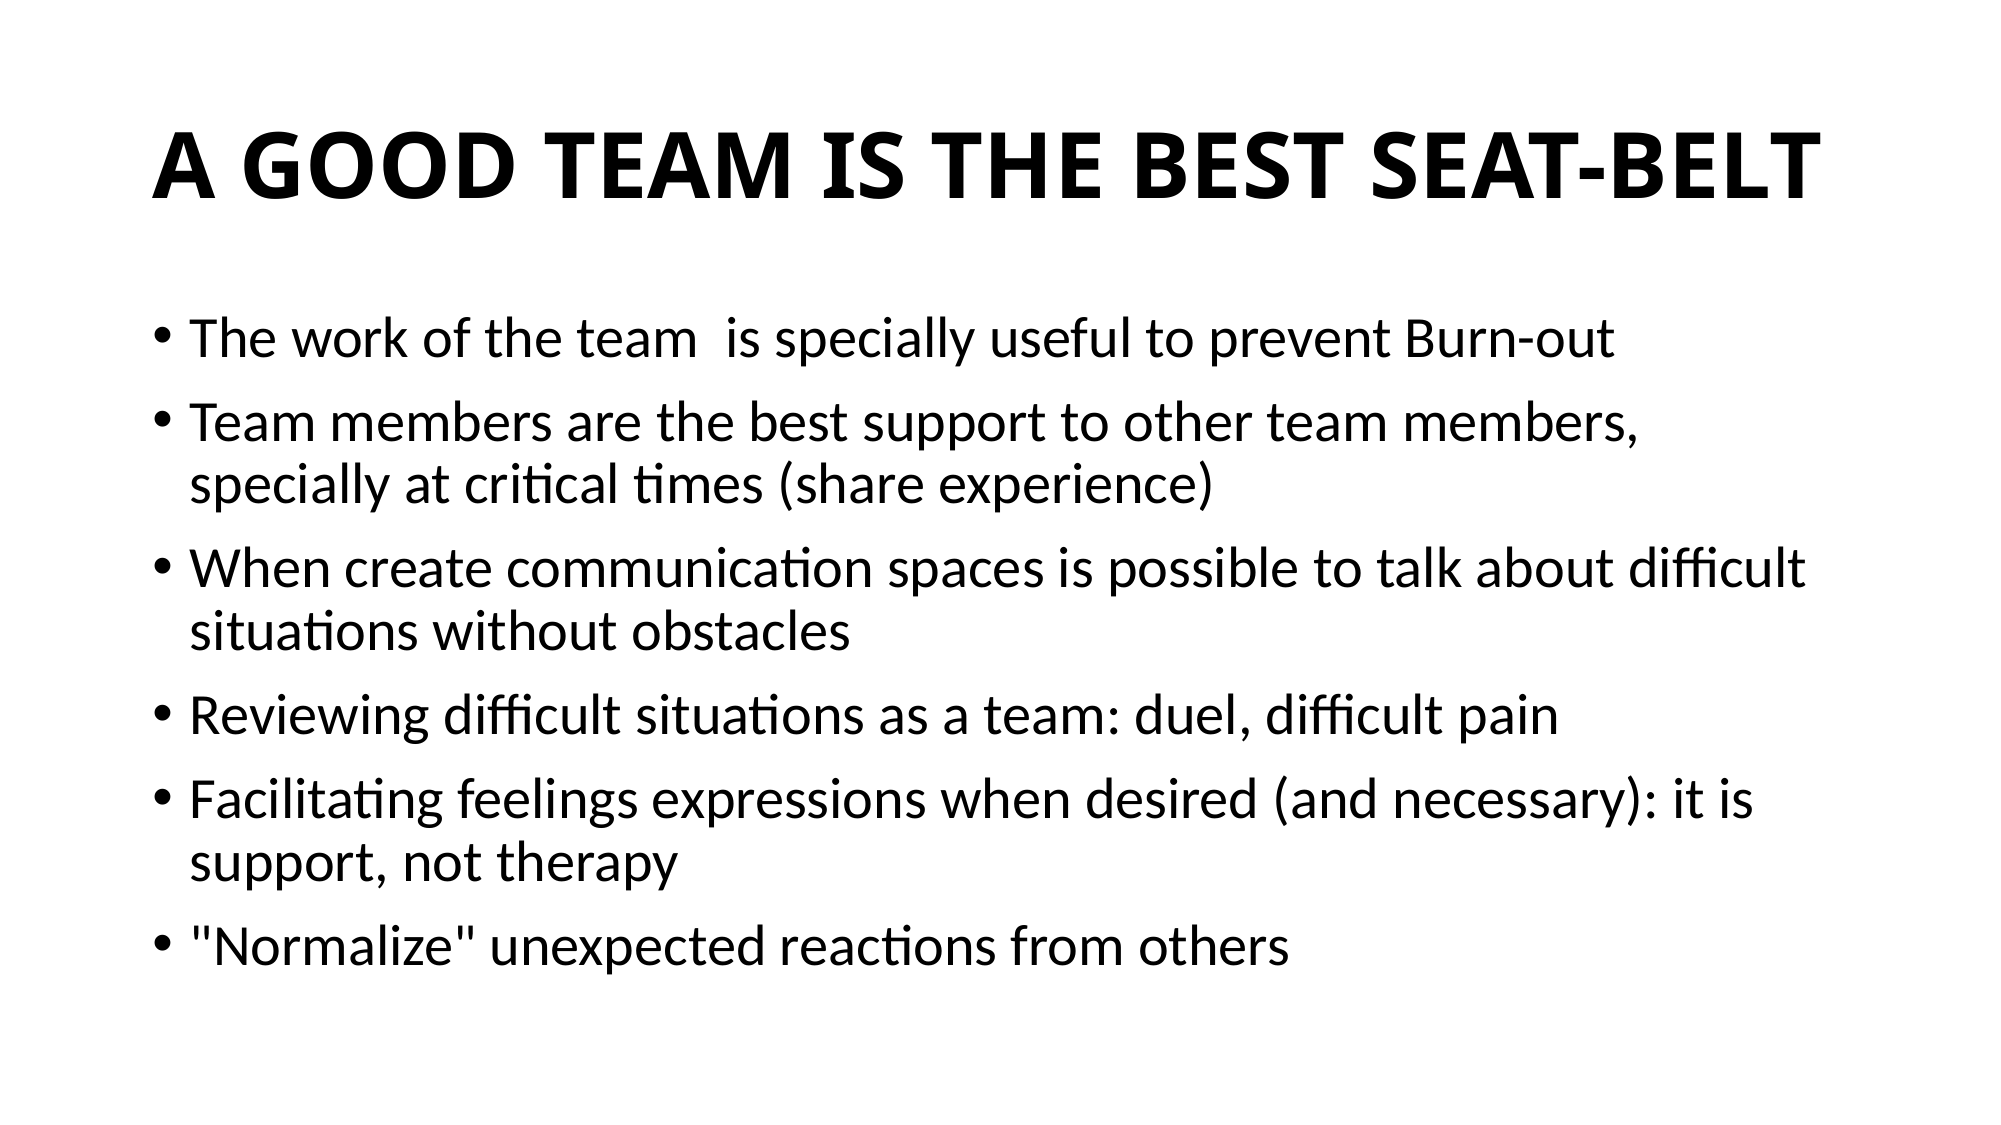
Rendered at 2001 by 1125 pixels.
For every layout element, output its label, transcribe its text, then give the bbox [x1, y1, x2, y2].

title A GOOD TEAM IS THE BEST SEAT-BELT [137, 59, 1863, 278]
list The work of the team is specially useful to prevent Burn-out Team members are the best support to other team members, specially at critical times (share experience) When create communication spaces is possible to talk about difficult situations without obstacles Reviewing difficult situations as a team: duel, difficult pain Facilitating feelings expressions when desired (and necessary): it is support, not therapy "Normalize" unexpected reactions from others [137, 299, 1863, 1014]
